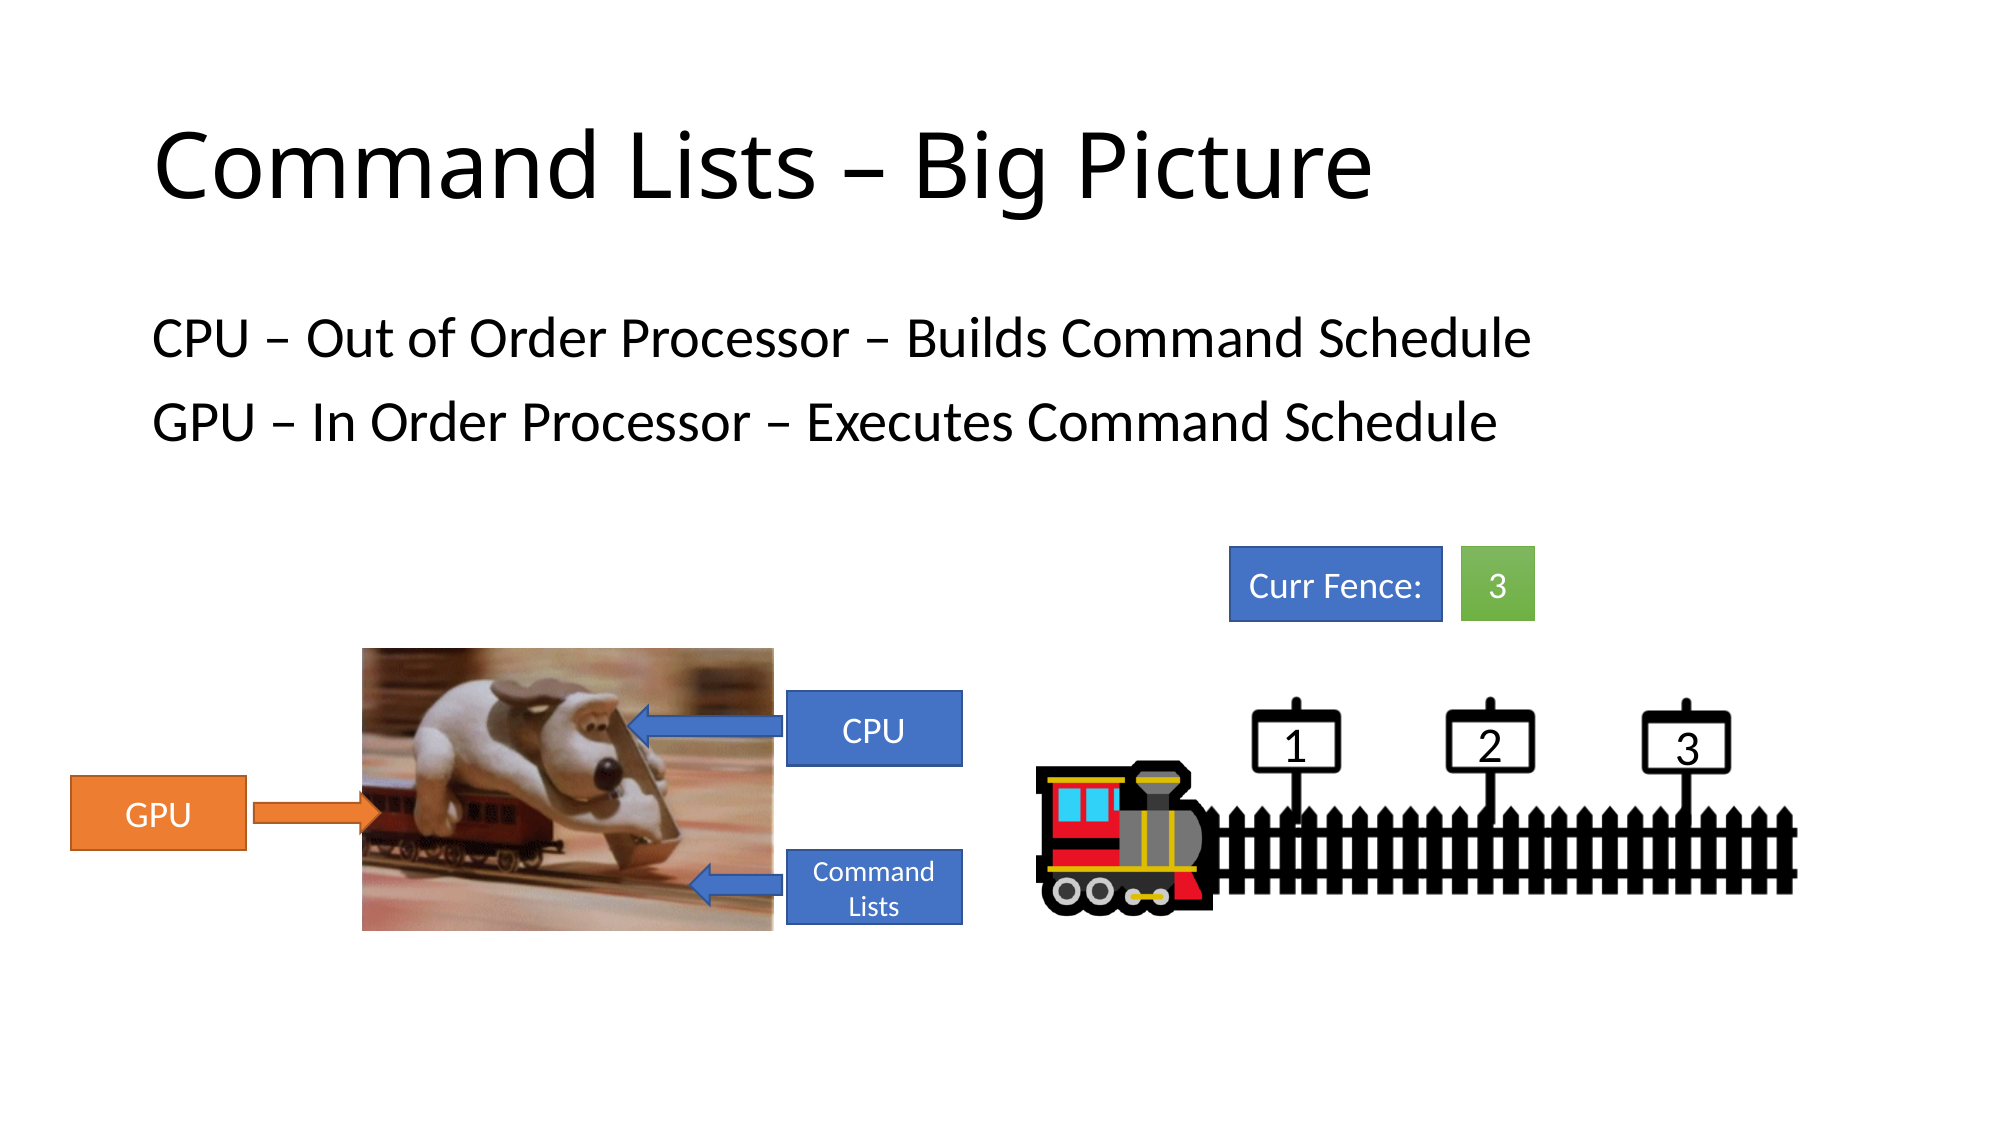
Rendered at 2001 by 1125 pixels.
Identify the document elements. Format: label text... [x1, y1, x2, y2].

text_box [774, 873, 784, 896]
text_box Command Lists [786, 849, 963, 925]
picture [362, 648, 774, 931]
text_box GPU [70, 775, 247, 851]
text_box [252, 790, 362, 836]
text_box 3 [1461, 546, 1535, 621]
text_box [774, 715, 784, 738]
text_box CPU [786, 690, 963, 767]
picture [1036, 684, 1810, 927]
text_box Curr Fence: [1229, 546, 1443, 622]
list CPU – Out of Order Processor – Builds Command Schedule GPU – In Order Processor – Executes Command Schedule [137, 299, 1863, 1014]
title Command Lists – Big Picture [137, 59, 1863, 278]
